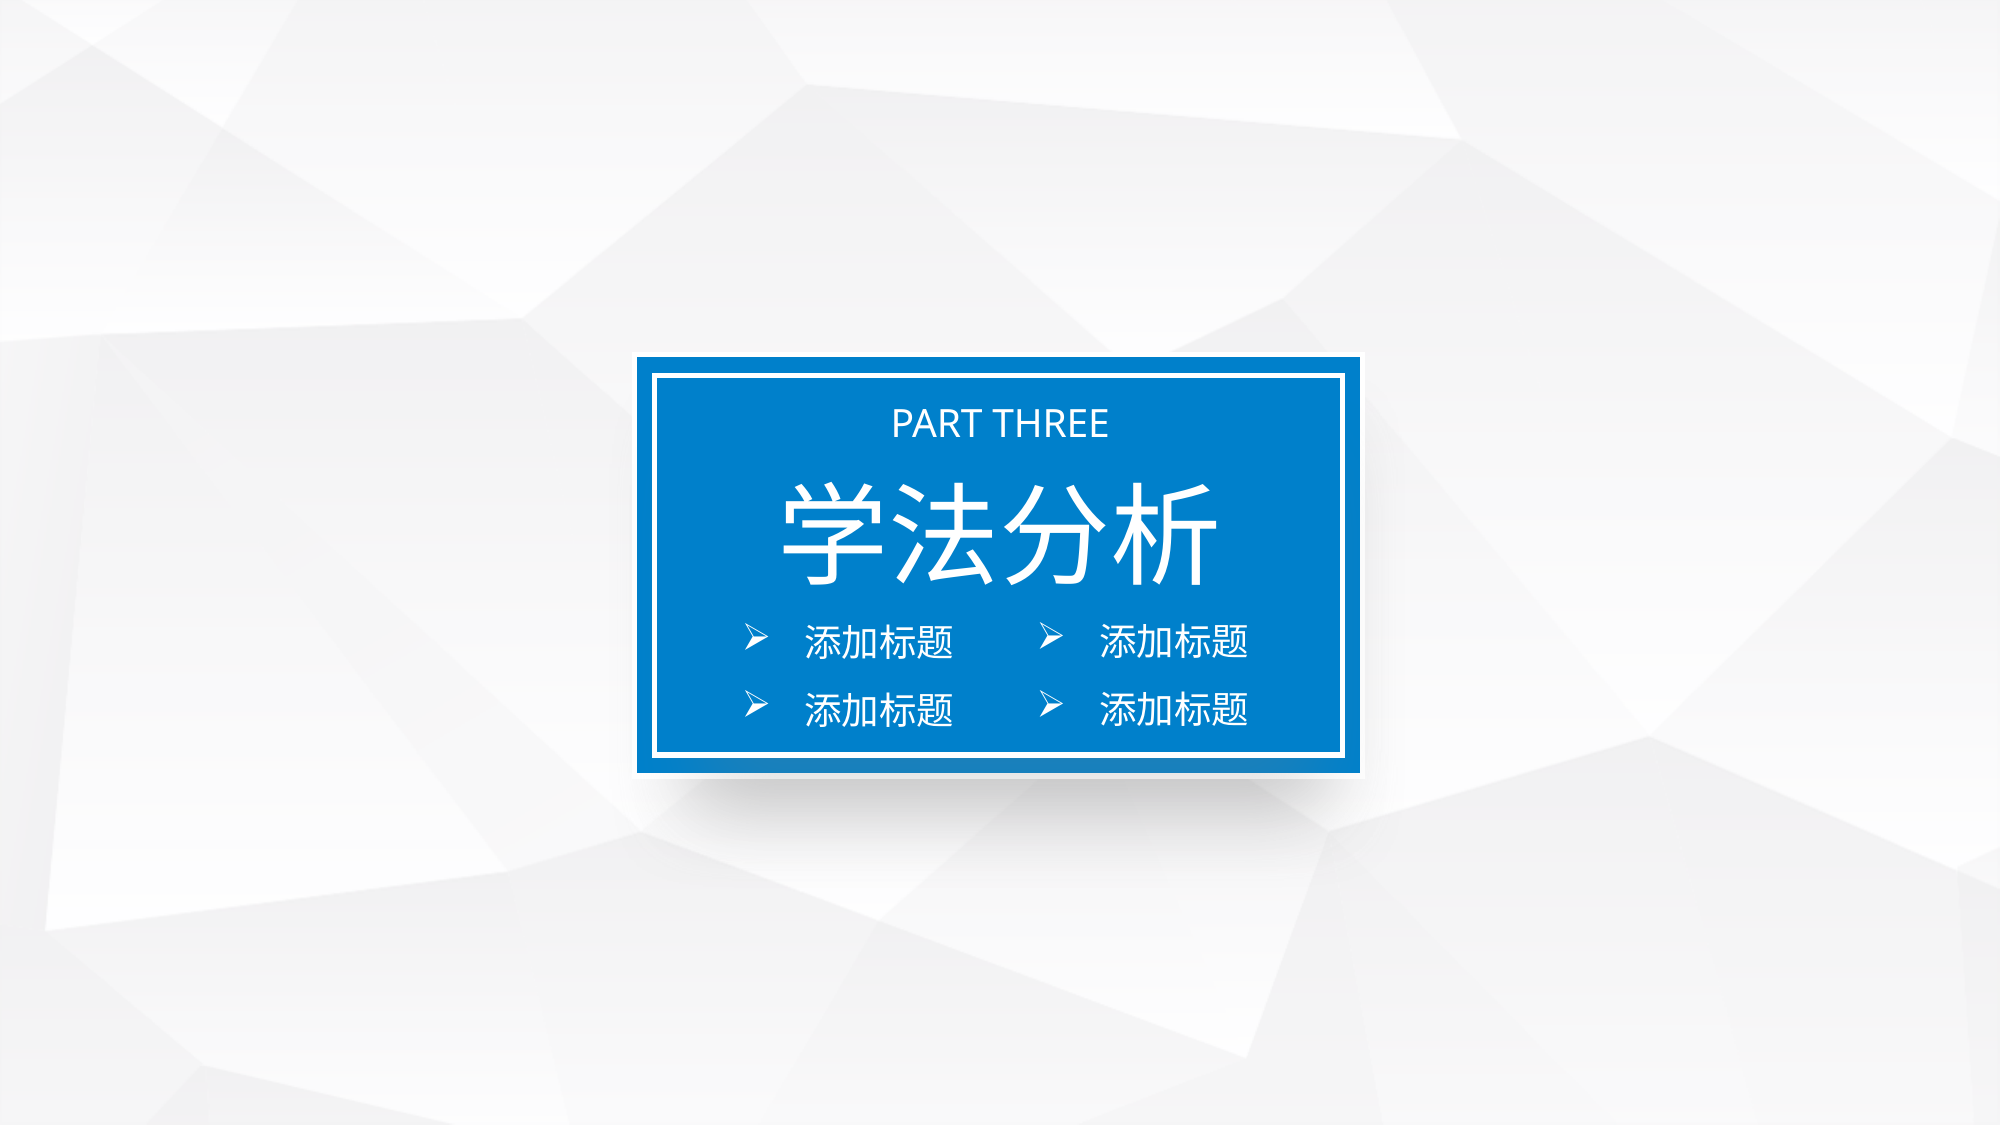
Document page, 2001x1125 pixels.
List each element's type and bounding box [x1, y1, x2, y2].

picture [0, 0, 2000, 1125]
text_box [634, 354, 1363, 777]
